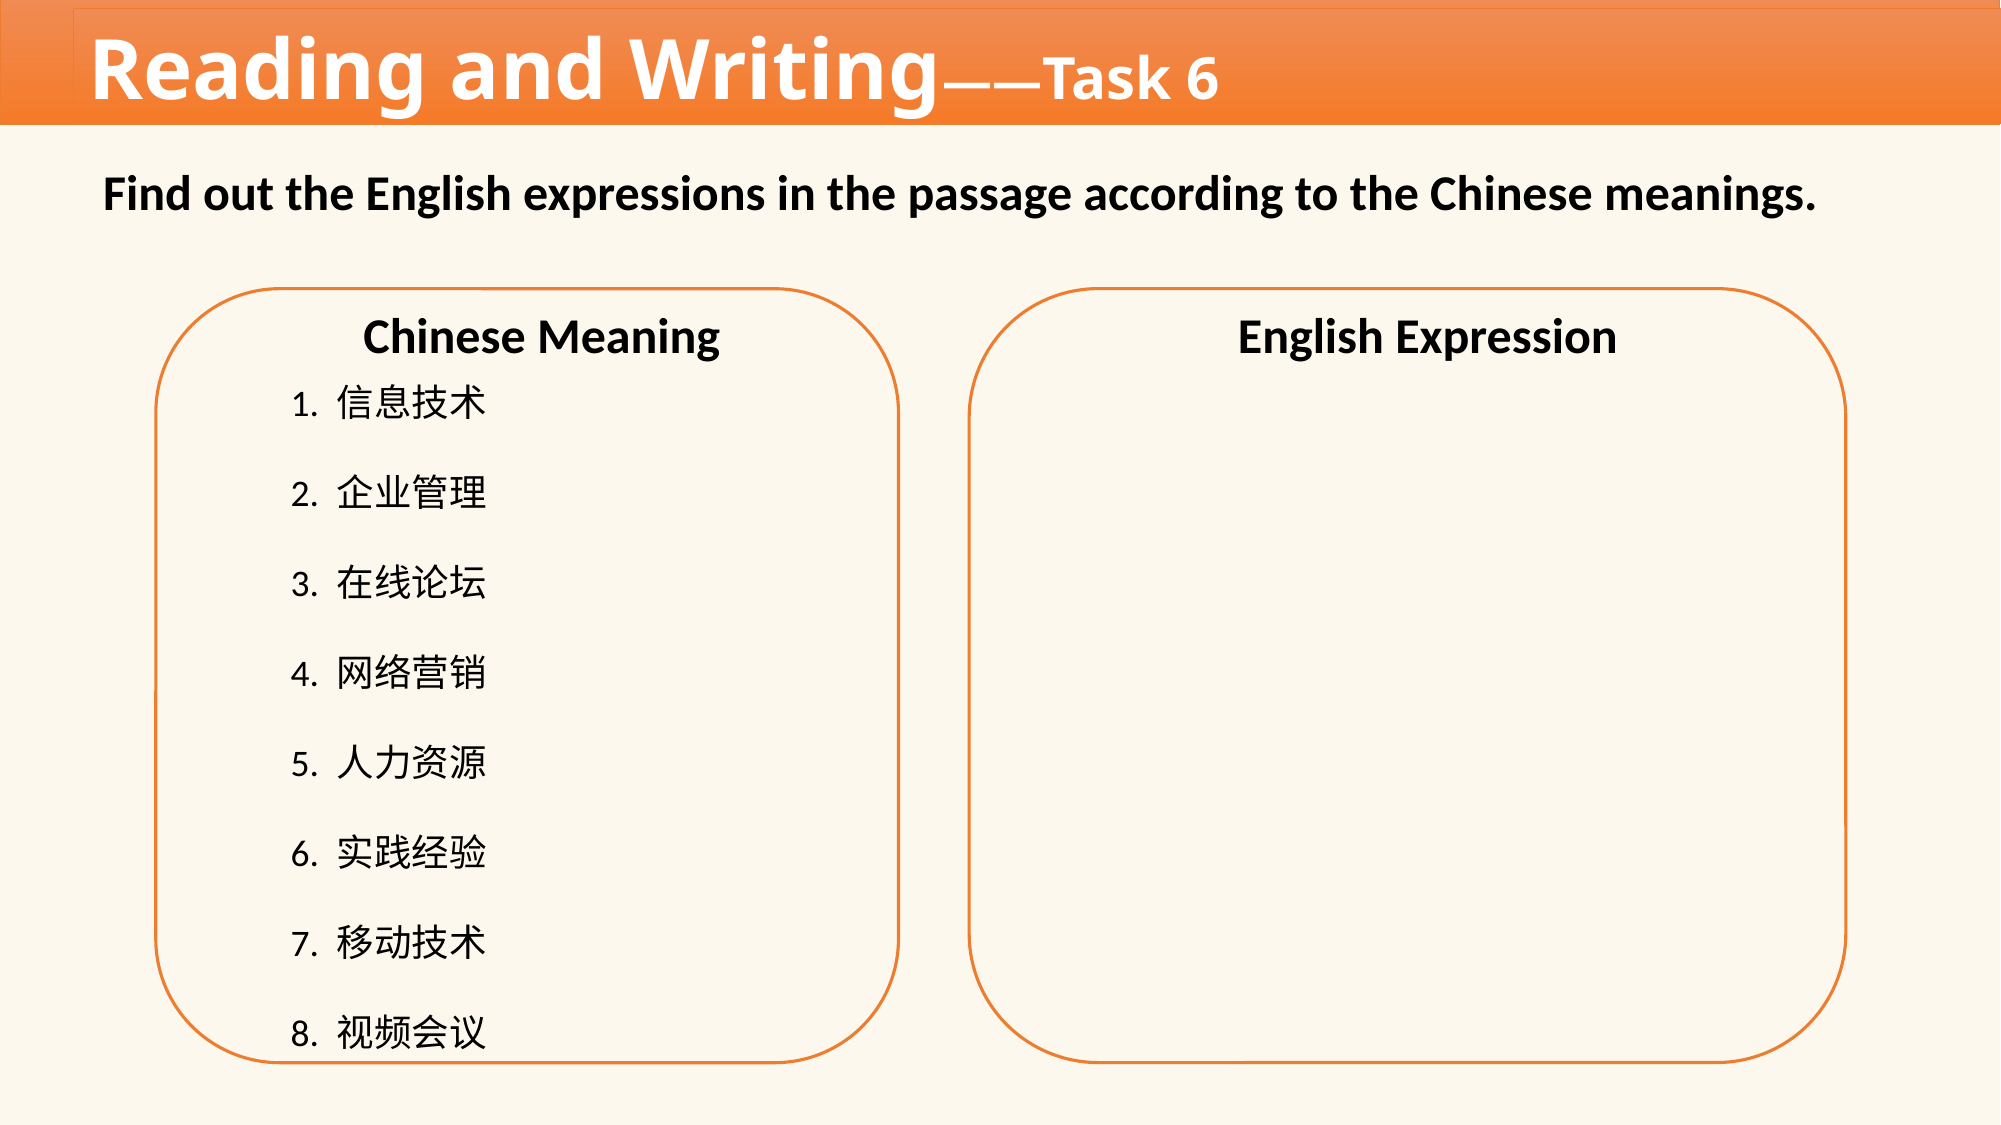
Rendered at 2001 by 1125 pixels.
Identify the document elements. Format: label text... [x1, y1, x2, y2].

text_box Find out the English expressions in the passage according to the Chinese meanings. [88, 153, 1887, 228]
text_box [154, 287, 900, 1064]
text_box 1. 信息技术 2. 企业管理 3. 在线论坛 4. 网络营销 5. 人力资源 6. 实践经验 7. 移动技术 8. 视频会议 [275, 371, 807, 1062]
text_box [968, 287, 1847, 1064]
text_box Chinese Meaning [348, 296, 774, 371]
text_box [0, 0, 2000, 131]
text_box English Expression [1219, 296, 1637, 371]
